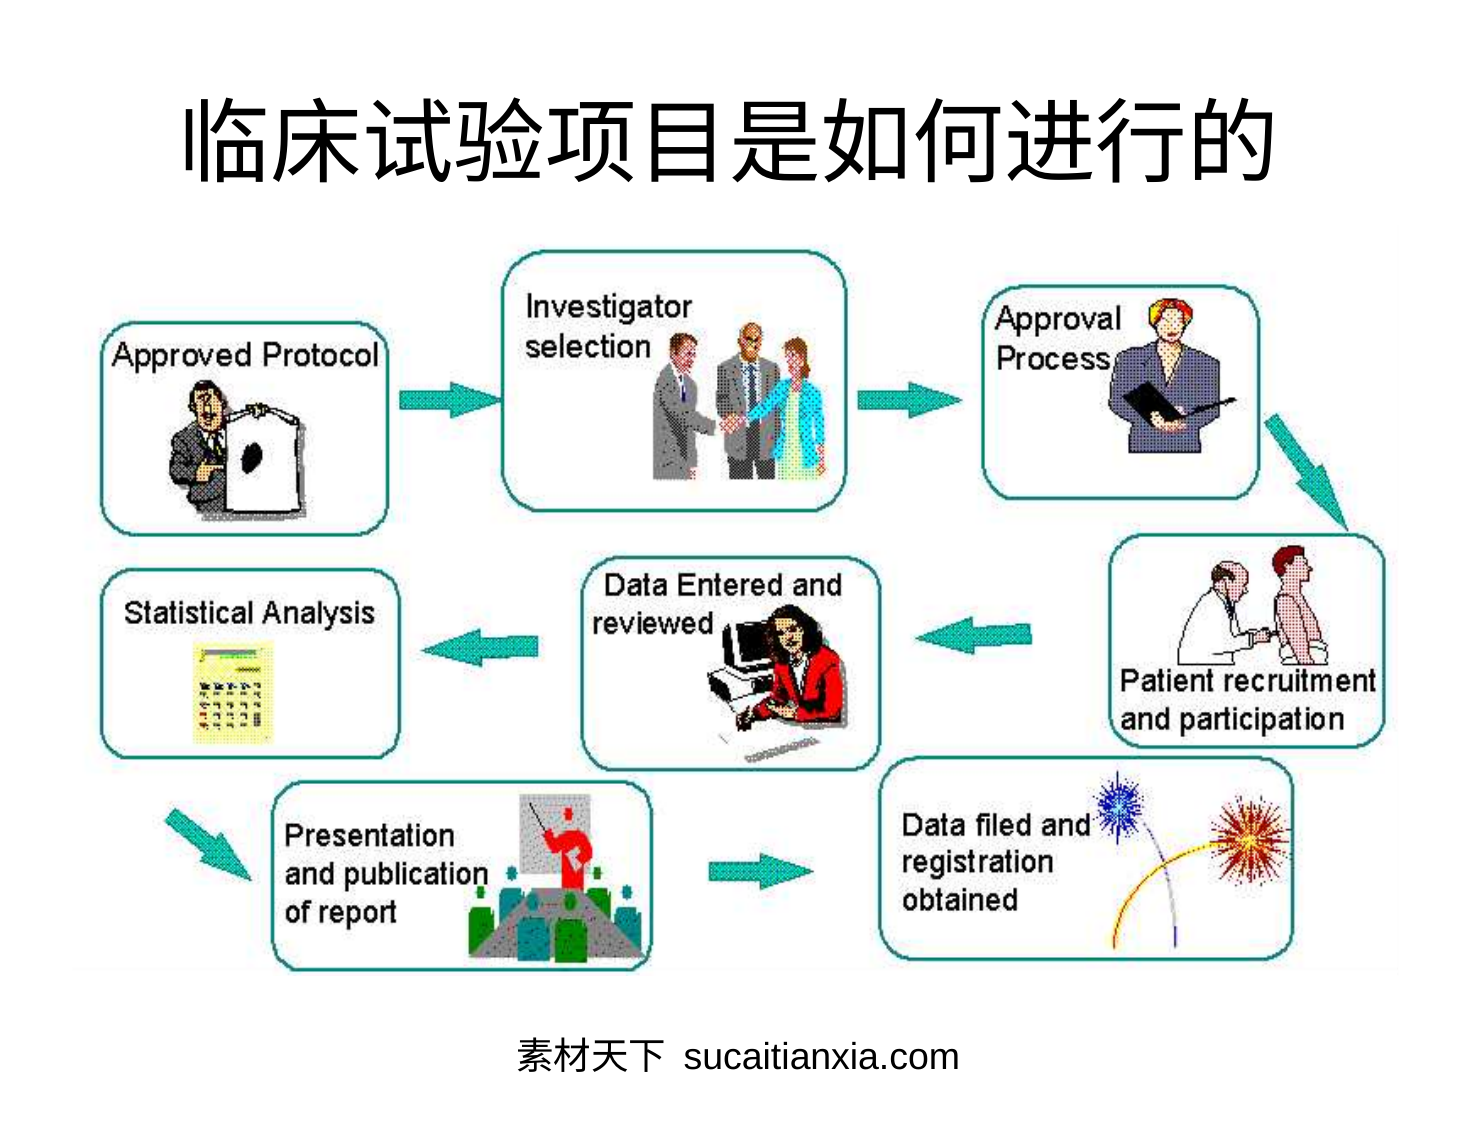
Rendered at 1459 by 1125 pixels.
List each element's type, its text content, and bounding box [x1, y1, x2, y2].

picture [72, 224, 1399, 976]
text_box 素材天下 sucaitianxia.com [501, 1024, 975, 1085]
title 临床试验项目是如何进行的 [72, 44, 1387, 224]
